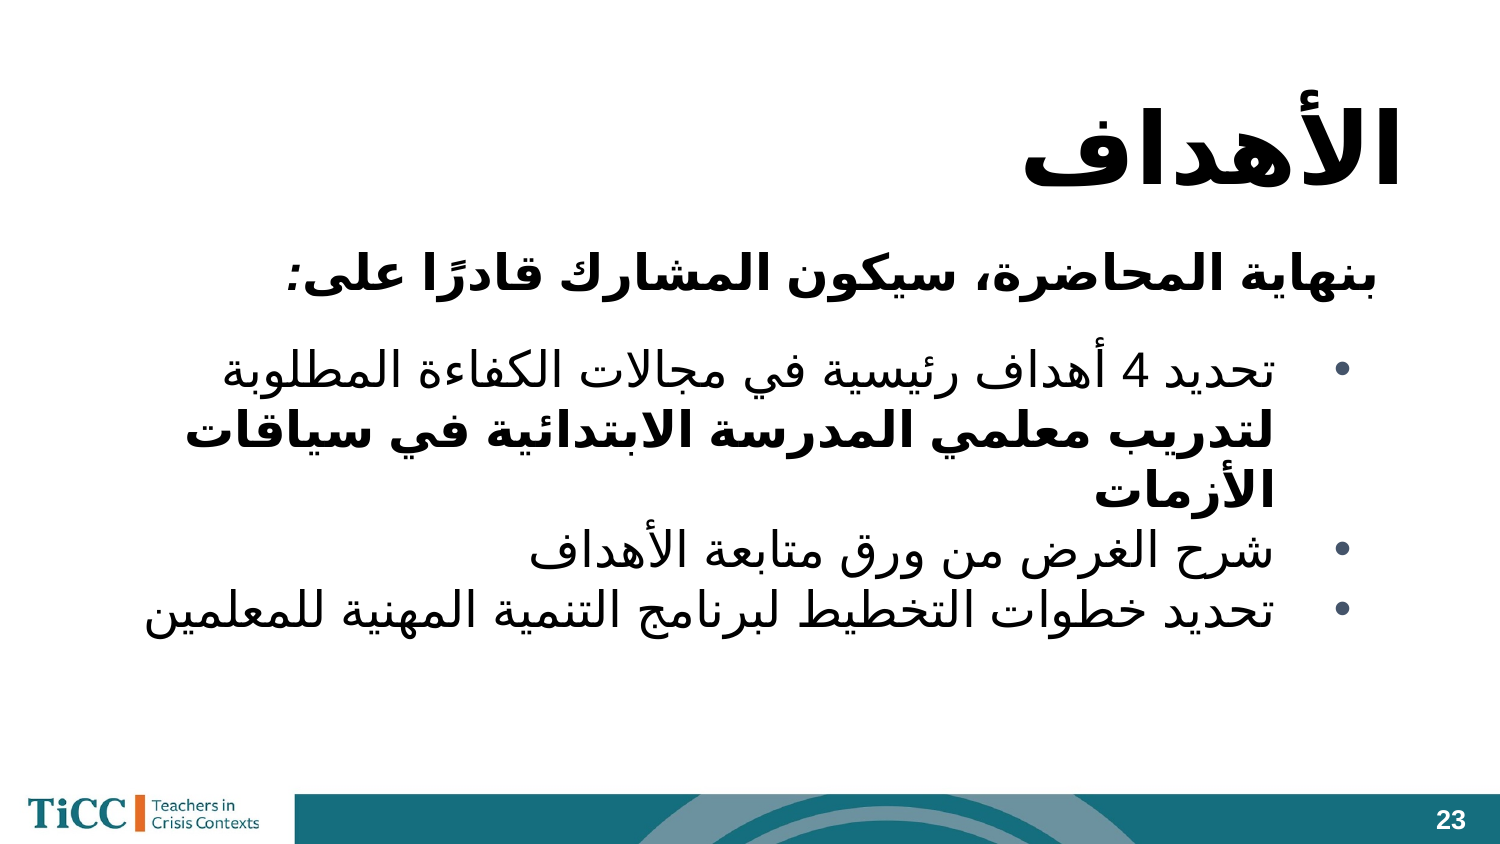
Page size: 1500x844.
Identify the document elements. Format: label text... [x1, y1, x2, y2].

slide_number ‹#› [1390, 786, 1481, 844]
title الأهداف [70, 32, 1421, 220]
text_box بنهاية المحاضرة، سيكون المشارك قادرًا على: [64, 233, 1407, 310]
picture [0, 0, 1500, 844]
list تحديد 4 أهداف رئيسية في مجالات الكفاءة المطلوبة لتدريب معلمي المدرسة الابتدائية في سياقات الأزمات شرح الغرض من ورق متابعة الأهداف تحديد خطوات التخطيط لبرنامج التنمية المهنية للمعلمين [125, 322, 1367, 782]
